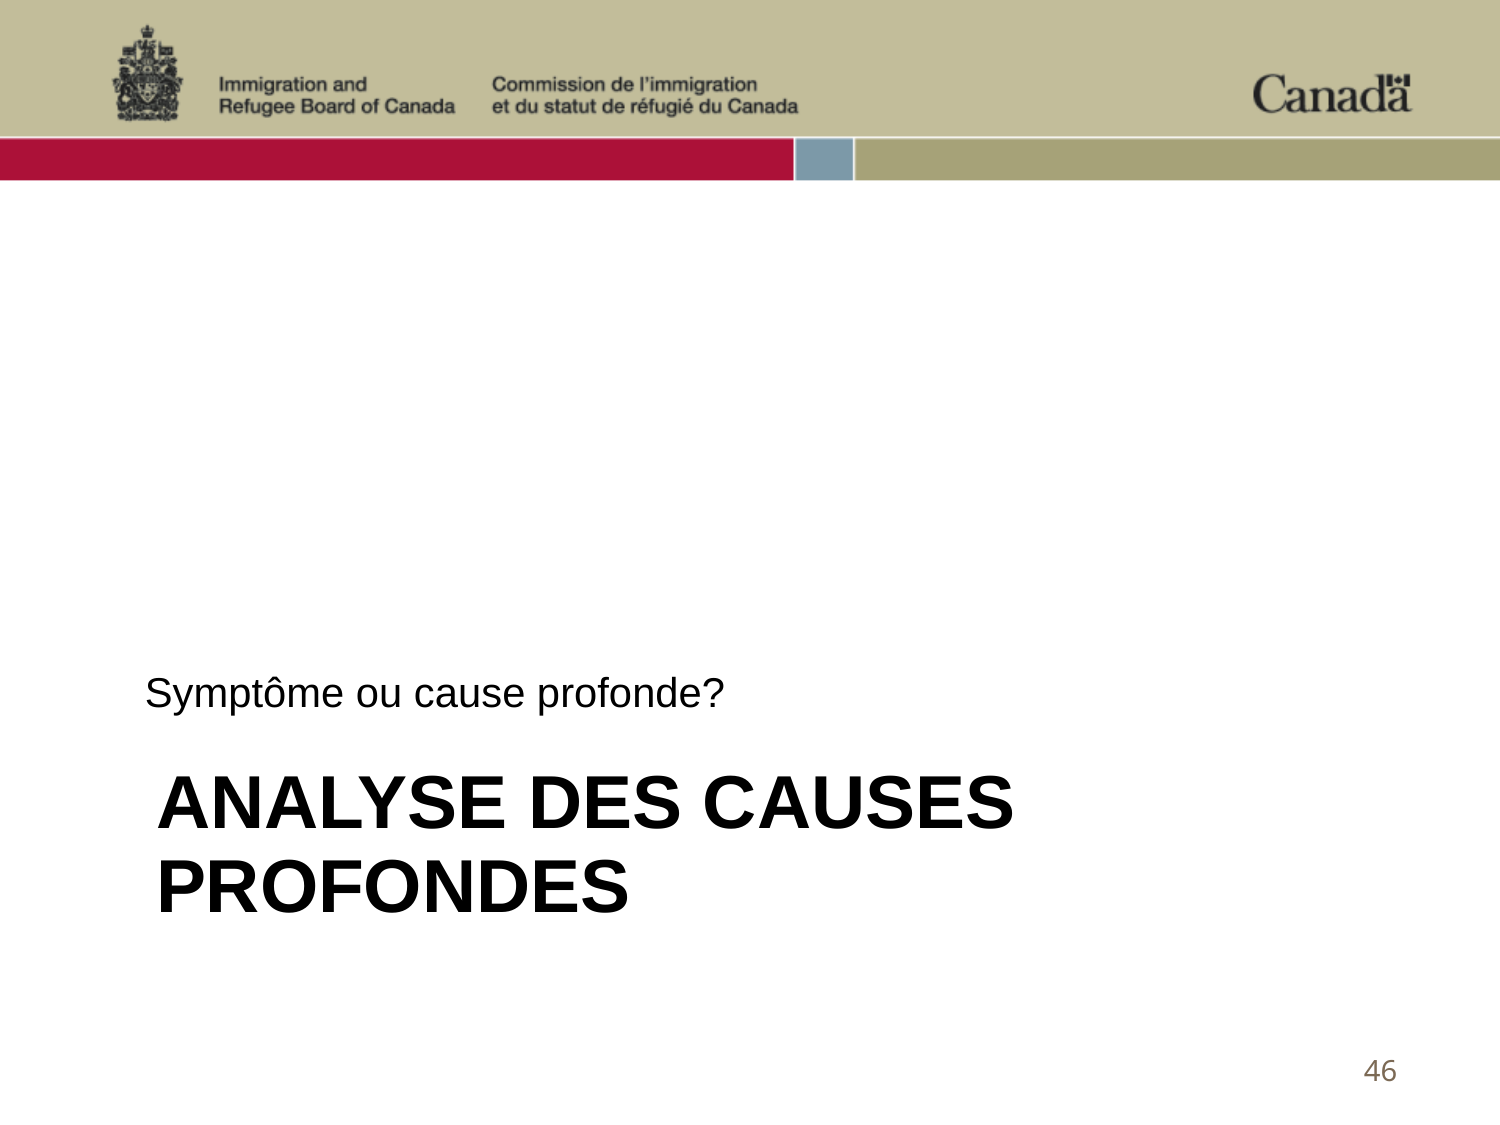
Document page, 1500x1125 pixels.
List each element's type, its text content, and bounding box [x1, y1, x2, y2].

picture [0, 0, 1500, 1125]
slide_number 46 [1099, 1024, 1413, 1101]
title ANALYSE DES CAUSES PROFONDES [118, 723, 1394, 947]
list Symptôme ou cause profonde? [118, 476, 1394, 723]
